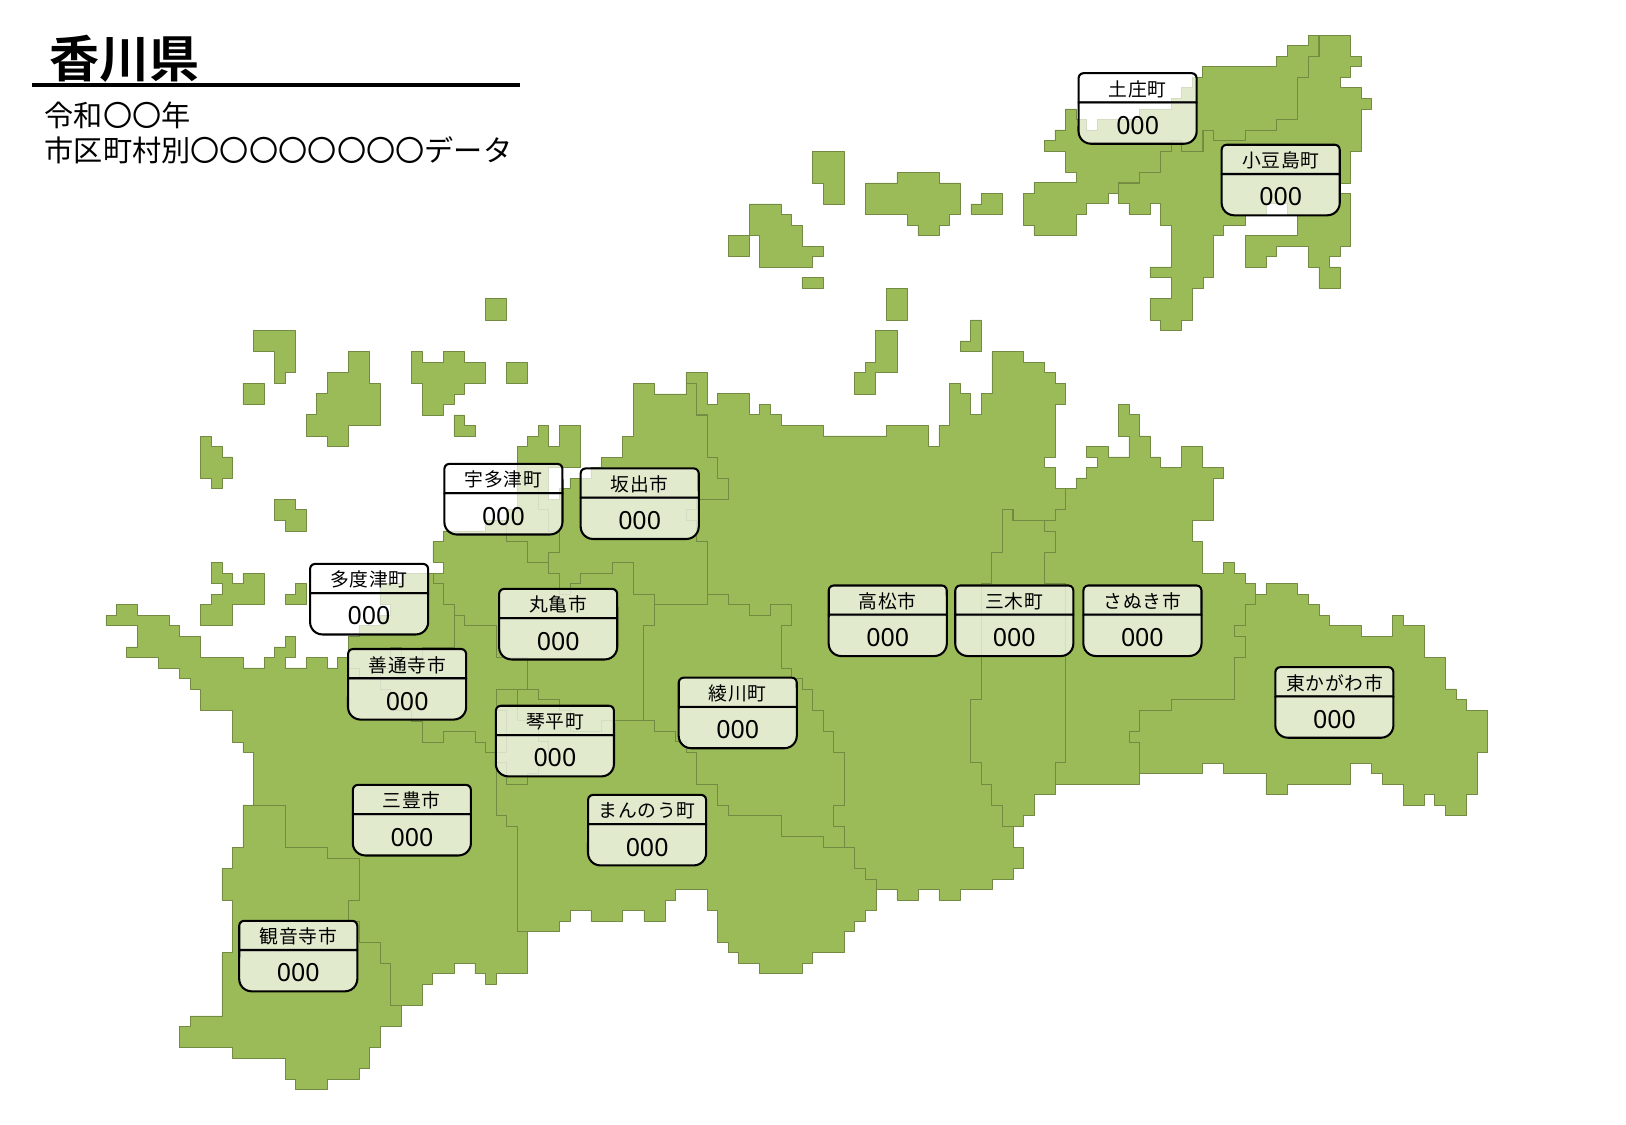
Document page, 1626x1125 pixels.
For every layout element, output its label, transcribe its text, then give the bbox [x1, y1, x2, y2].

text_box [309, 563, 429, 635]
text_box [444, 463, 563, 535]
text_box 香川県 [34, 20, 215, 83]
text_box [347, 648, 467, 720]
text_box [1275, 666, 1394, 738]
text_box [1083, 585, 1202, 657]
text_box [105, 34, 1488, 1091]
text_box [352, 784, 472, 856]
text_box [955, 585, 1074, 657]
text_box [828, 585, 948, 657]
text_box 令和〇〇年 市区町村別〇〇〇〇〇〇〇〇データ [29, 89, 100, 175]
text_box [678, 677, 798, 749]
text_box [495, 705, 615, 777]
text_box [1221, 144, 1340, 216]
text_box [580, 468, 700, 540]
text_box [238, 920, 358, 992]
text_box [587, 794, 707, 866]
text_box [498, 588, 618, 660]
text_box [1078, 72, 1197, 145]
